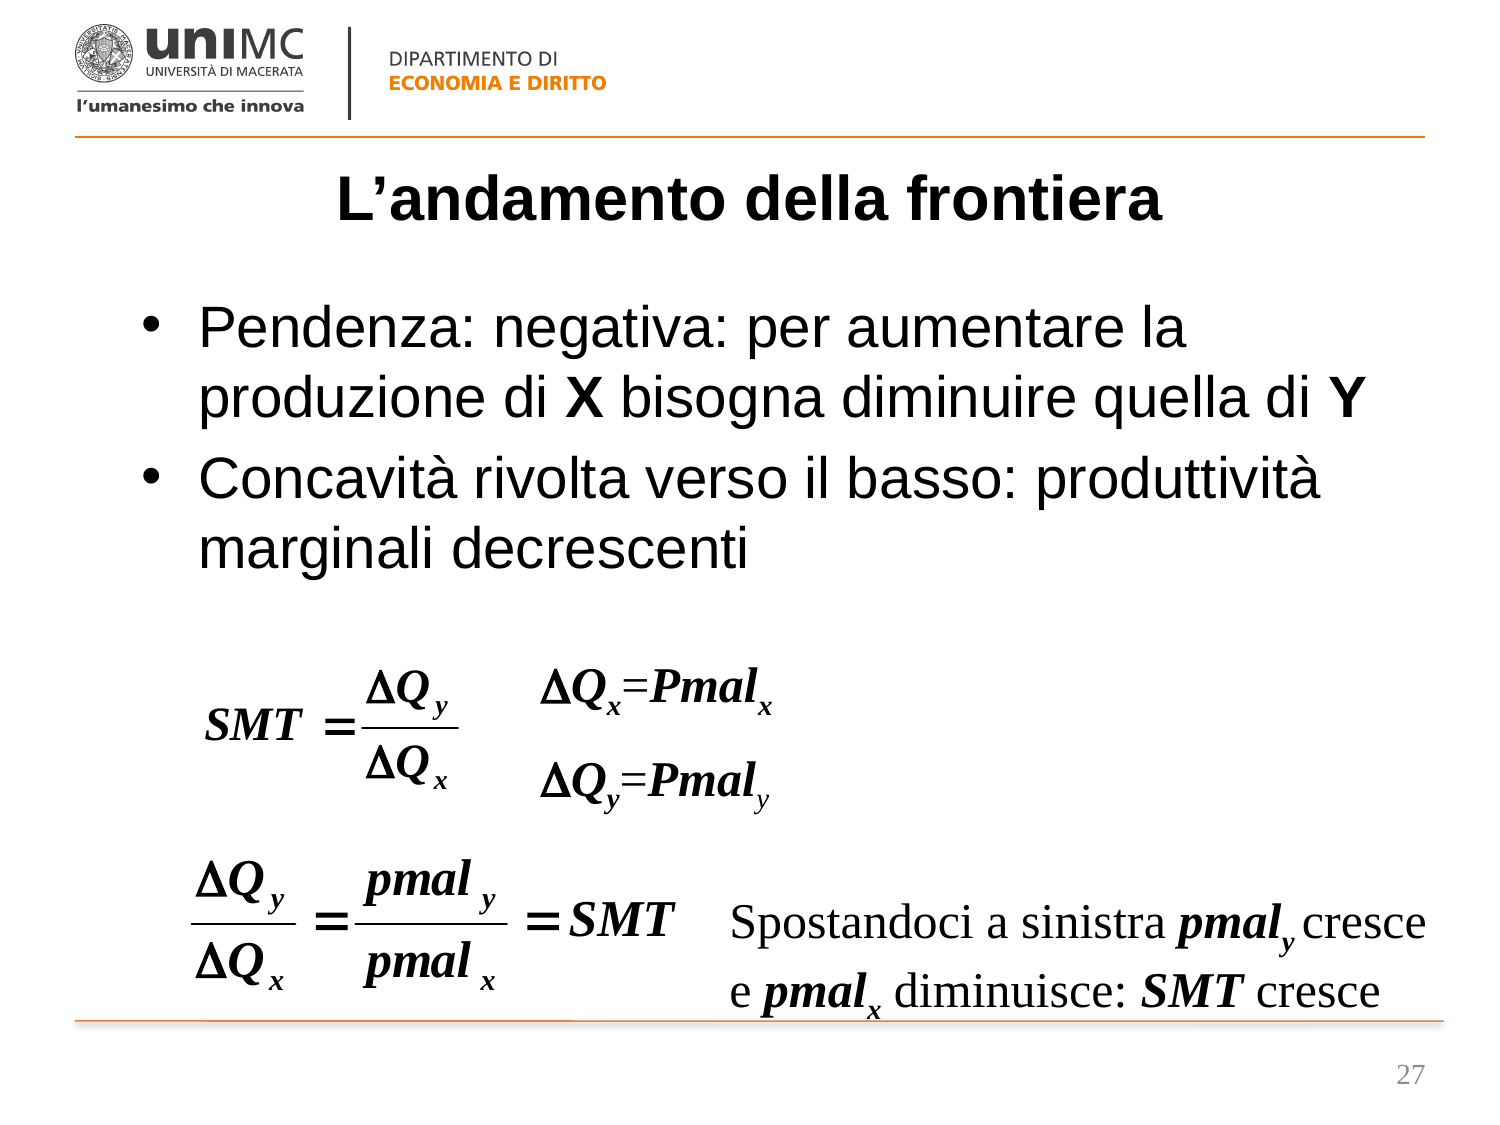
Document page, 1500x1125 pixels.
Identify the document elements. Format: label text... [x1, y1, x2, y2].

list Pendenza: negativa: per aumentare la produzione di X bisogna diminuire quella di Y Concavità rivolta verso il basso: produttività marginali decrescenti [126, 526, 1402, 637]
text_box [194, 656, 467, 801]
title L’andamento della frontiera [75, 149, 1425, 241]
list Pendenza: negativa: per aumentare la produzione di X bisogna diminuire quella di Y Concavità rivolta verso il basso: produttività marginali decrescenti [126, 281, 1402, 524]
slide_number 27 [1091, 1042, 1442, 1103]
text_box Spostandoci a sinistra pmaly cresce e pmalx diminuisce: SMT cresce [714, 881, 1447, 1033]
text_box DQx=Pmalx DQy=Pmaly [525, 645, 1199, 822]
picture [75, 24, 1425, 138]
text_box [182, 845, 692, 1002]
